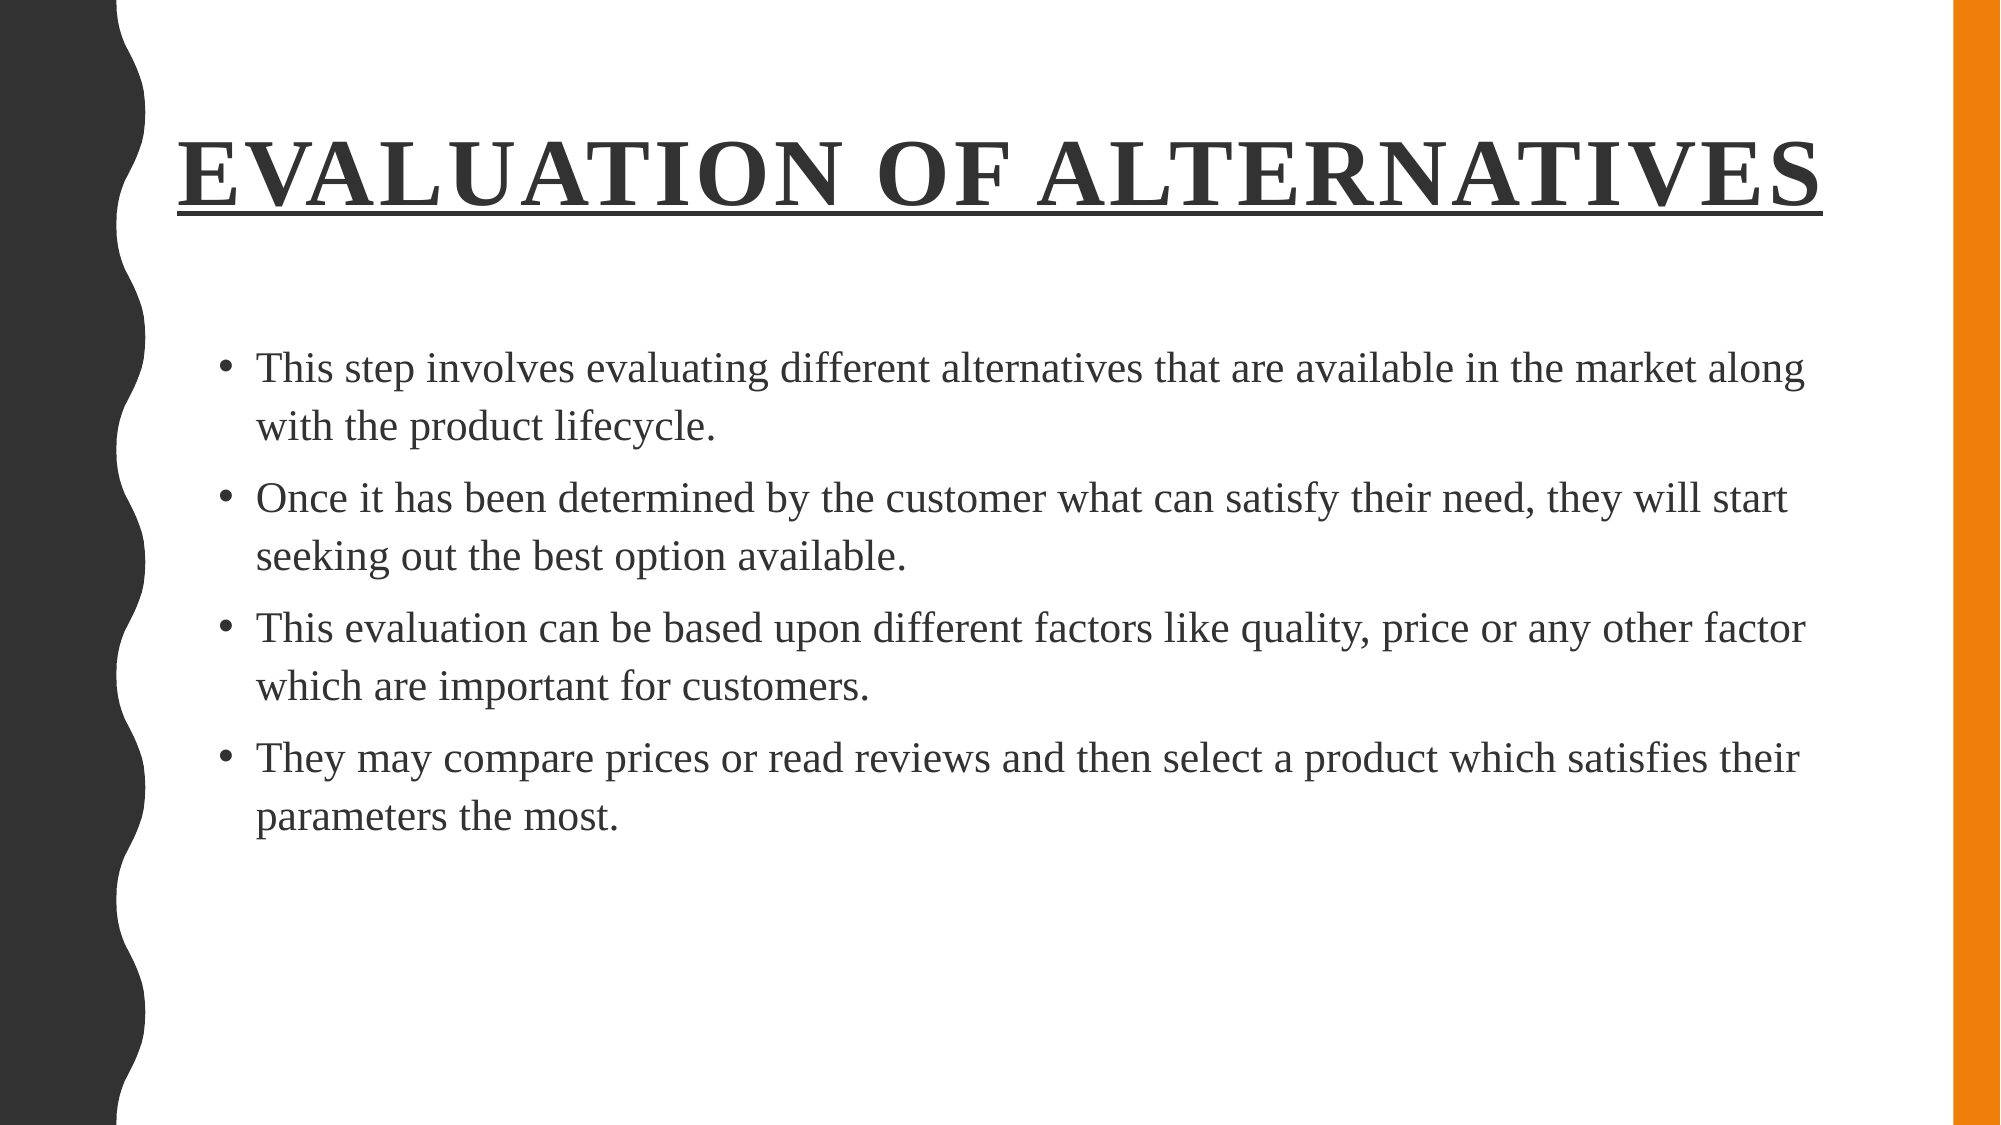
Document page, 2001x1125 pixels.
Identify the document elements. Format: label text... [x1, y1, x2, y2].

title Evaluation of Alternatives [162, 115, 1877, 361]
list This step involves evaluating different alternatives that are available in the market along with the product lifecycle. Once it has been determined by the customer what can satisfy their need, they will start seeking out the best option available. This evaluation can be based upon different factors like quality, price or any other factor which are important for customers. They may compare prices or read reviews and then select a product which satisfies their parameters the most. [203, 326, 1873, 916]
